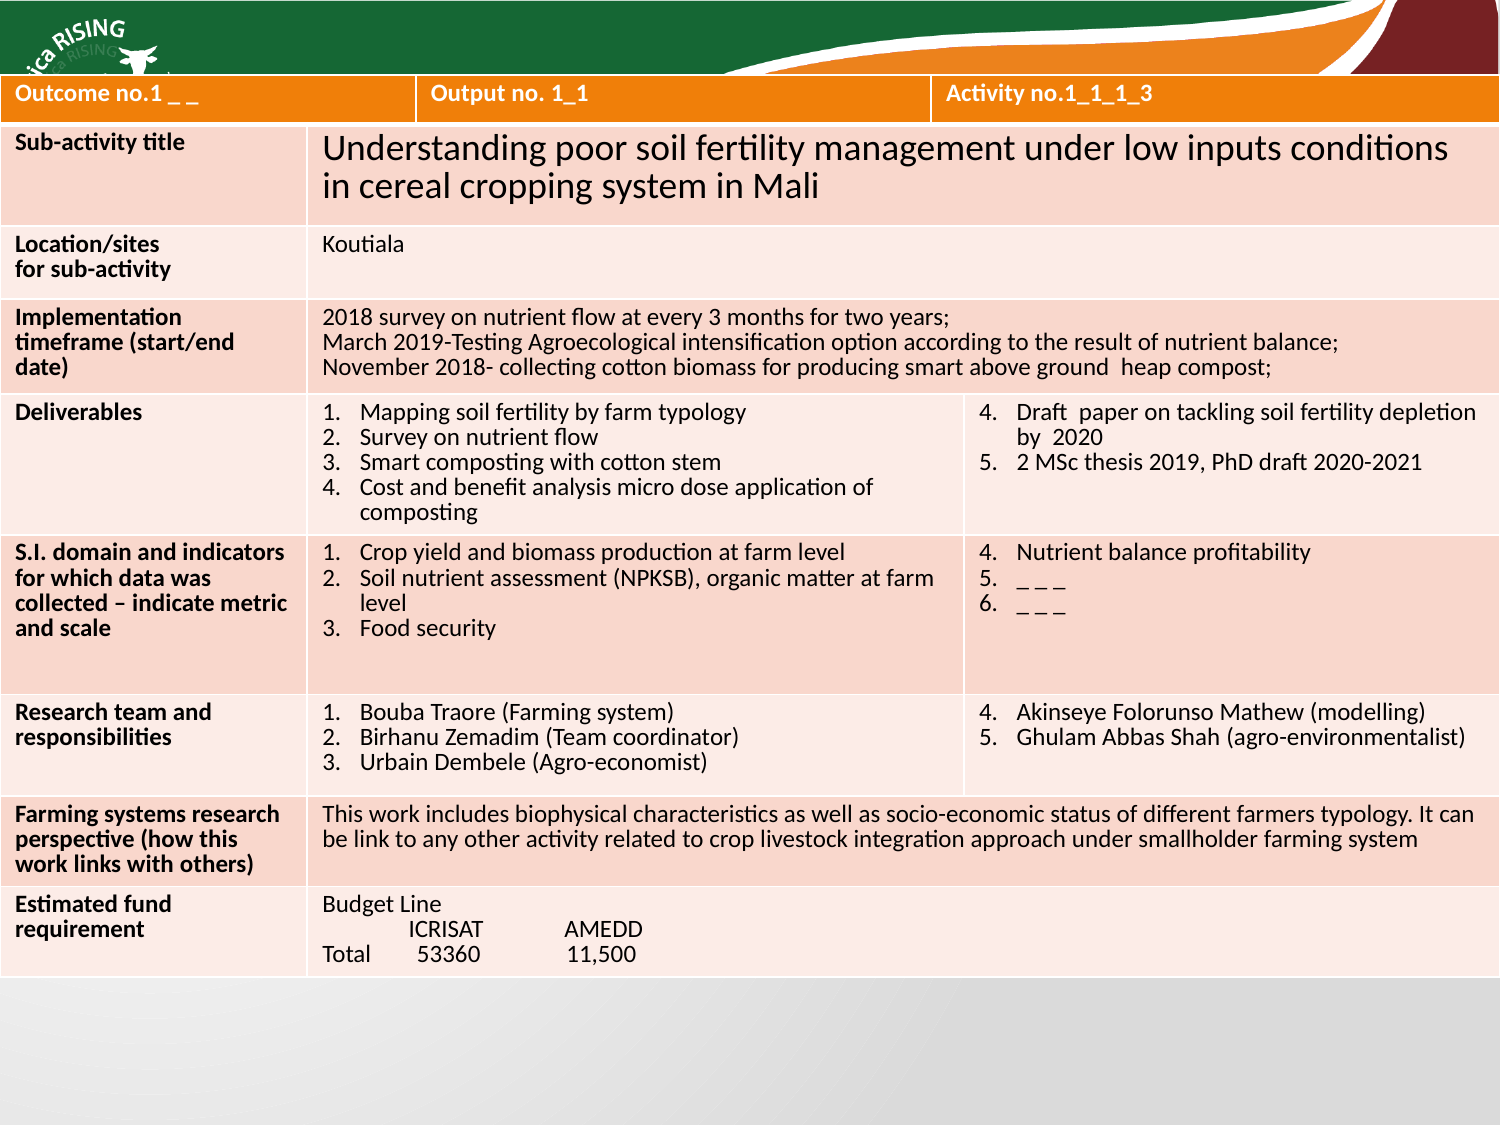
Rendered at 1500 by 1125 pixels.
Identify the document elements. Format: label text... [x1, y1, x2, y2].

table_cell Sub-activity title [1, 127, 306, 225]
table_cell Location/sites for sub-activity [1, 227, 306, 298]
table_cell Akinseye Folorunso Mathew (modelling) Ghulam Abbas Shah (agro-environmentalist) [965, 695, 1499, 795]
table_cell Budget Line ICRISAT AMEDD Total 53360 11,500 [308, 887, 1499, 976]
table_cell Research team and responsibilities [1, 695, 306, 795]
table_cell Implementation timeframe (start/end date) [1, 300, 306, 393]
table_cell Nutrient balance profitability _ _ _ _ _ _ [965, 536, 1499, 694]
table_cell Understanding poor soil fertility management under low inputs conditions in cereal cropping system in Mali [308, 127, 1499, 225]
table_header Output no. 1_1 [417, 76, 930, 122]
table_cell Deliverables [1, 395, 306, 534]
table_cell Draft paper on tackling soil fertility depletion by 2020 2 MSc thesis 2019, PhD draft 2020-2021 [965, 395, 1499, 534]
table_cell Estimated fund requirement [1, 887, 306, 976]
table_cell Crop yield and biomass production at farm level Soil nutrient assessment (NPKSB), organic matter at farm level Food security [308, 536, 963, 694]
table_cell 2018 survey on nutrient flow at every 3 months for two years; March 2019-Testing Agroecological intensification option according to the result of nutrient balance; November 2018- collecting cotton biomass for producing smart above ground heap compost; [308, 300, 1499, 393]
table_cell This work includes biophysical characteristics as well as socio-economic status of different farmers typology. It can be link to any other activity related to crop livestock integration approach under smallholder farming system [308, 797, 1499, 886]
table_cell Bouba Traore (Farming system) Birhanu Zemadim (Team coordinator) Urbain Dembele (Agro-economist) [308, 695, 963, 795]
table_cell Farming systems research perspective (how this work links with others) [1, 797, 306, 886]
table_header Outcome no.1 _ _ [1, 76, 415, 122]
table_header Activity no.1_1_1_3 [932, 76, 1499, 122]
picture [0, 0, 1499, 74]
table_cell Koutiala [308, 227, 1499, 298]
table_cell Mapping soil fertility by farm typology Survey on nutrient flow Smart composting with cotton stem Cost and benefit analysis micro dose application of composting [308, 395, 963, 534]
table_cell S.I. domain and indicators for which data was collected – indicate metric and scale [1, 536, 306, 694]
